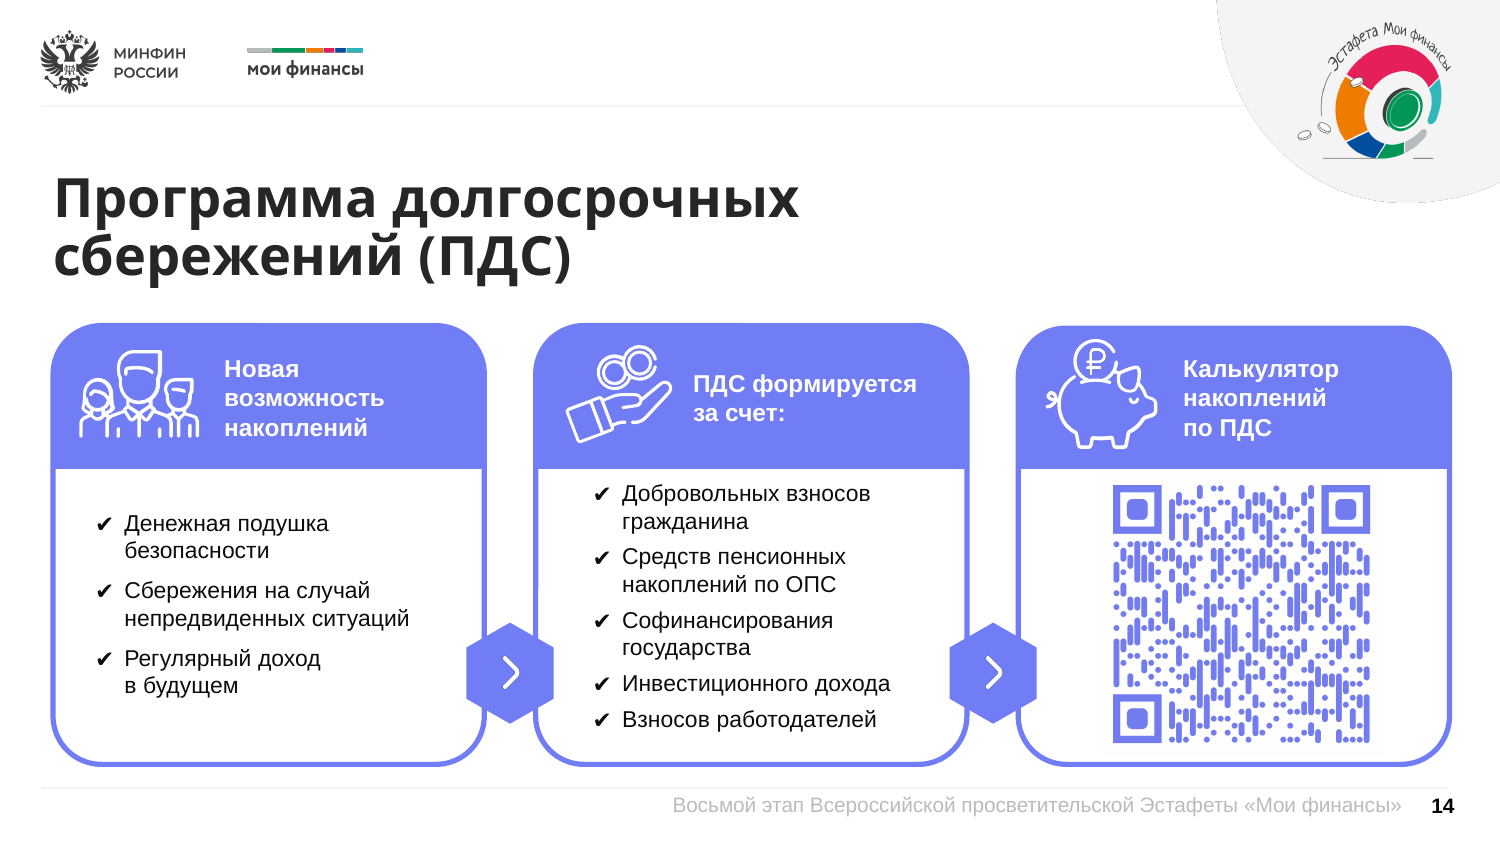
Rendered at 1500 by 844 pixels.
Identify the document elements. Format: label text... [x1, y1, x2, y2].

picture [247, 48, 363, 78]
slide_number 14 [1417, 552, 1463, 844]
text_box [564, 344, 675, 444]
text_box Добровольных взносов гражданина Средств пенсионных накоплений по ОПС Софинансирования государства Инвестиционного дохода Взносов работодателей [592, 478, 943, 771]
text_box [535, 325, 967, 469]
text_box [949, 622, 1037, 724]
text_box [535, 469, 967, 765]
picture [1098, 471, 1384, 757]
text_box ПДС формируется за счет: [693, 345, 935, 450]
text_box [53, 325, 485, 469]
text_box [466, 622, 554, 724]
text_box Программа долгосрочных сбережений (ПДС) [53, 170, 956, 279]
text_box Новая возможность накоплений [224, 341, 462, 453]
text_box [1045, 338, 1158, 450]
text_box [1018, 325, 1450, 469]
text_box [78, 349, 200, 439]
text_box Денежная подушка безопасности Сбережения на случай непредвиденных ситуаций Регулярный доход в будущем [94, 508, 439, 717]
picture [40, 30, 185, 94]
text_box [53, 469, 485, 765]
text_box Калькулятор накоплений по ПДС [1183, 341, 1360, 453]
text_box [1018, 469, 1450, 765]
picture [1216, 0, 1500, 203]
